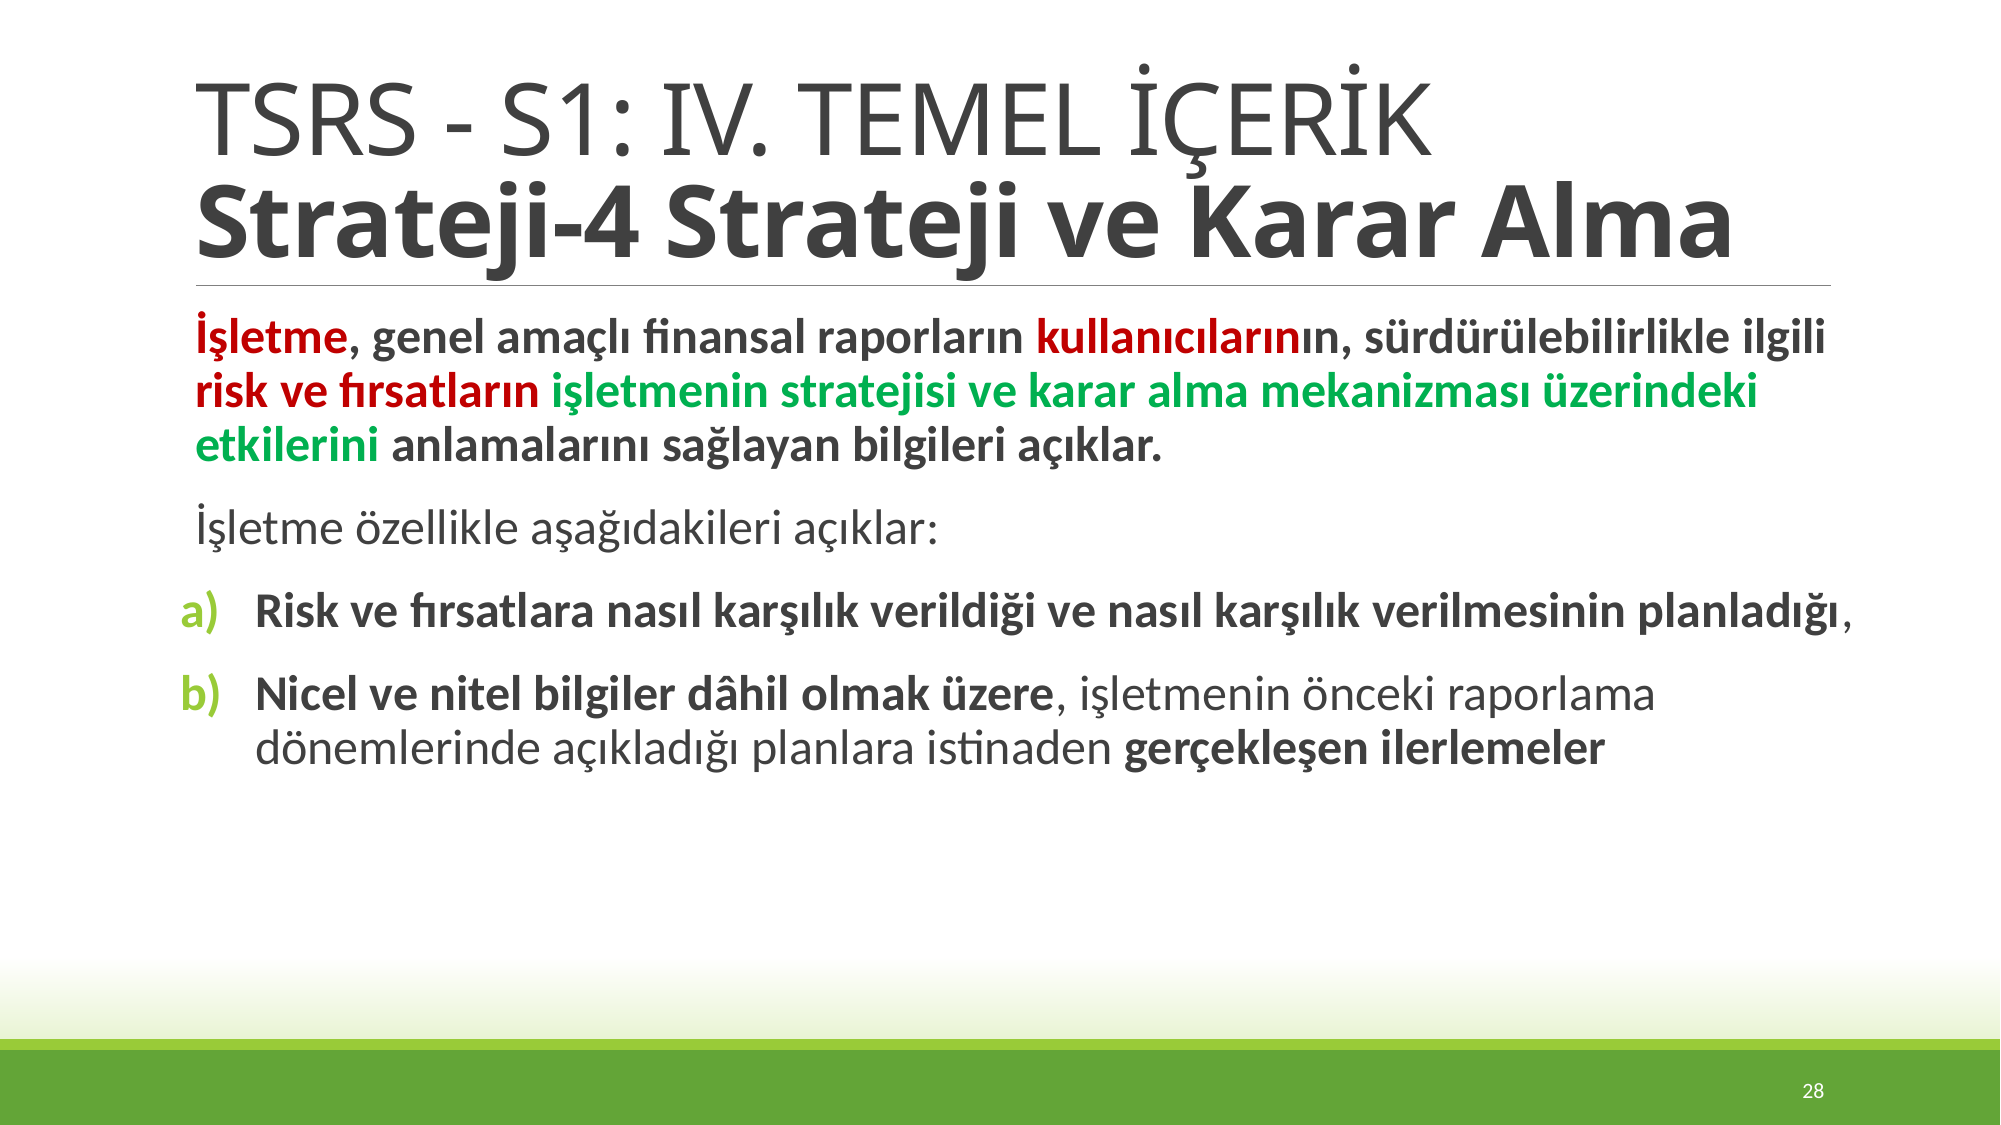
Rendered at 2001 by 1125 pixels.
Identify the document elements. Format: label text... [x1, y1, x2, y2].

title TSRS - S1: IV. TEMEL İÇERİK Strateji-4 Strateji ve Karar Alma [180, 47, 1830, 285]
slide_number 28 [1624, 1059, 1840, 1120]
list İşletme, genel amaçlı finansal raporların kullanıcılarının, sürdürülebilirlikle ilgili risk ve fırsatların işletmenin stratejisi ve karar alma mekanizması üzerindeki etkilerini anlamalarını sağlayan bilgileri açıklar. İşletme özellikle aşağıdakileri açıklar: Risk ve fırsatlara nasıl karşılık verildiği ve nasıl karşılık verilmesinin planladığı, Nicel ve nitel bilgiler dâhil olmak üzere, işletmenin önceki raporlama dönemlerinde açıkladığı planlara istinaden gerçekleşen ilerlemeler [180, 302, 1870, 1042]
